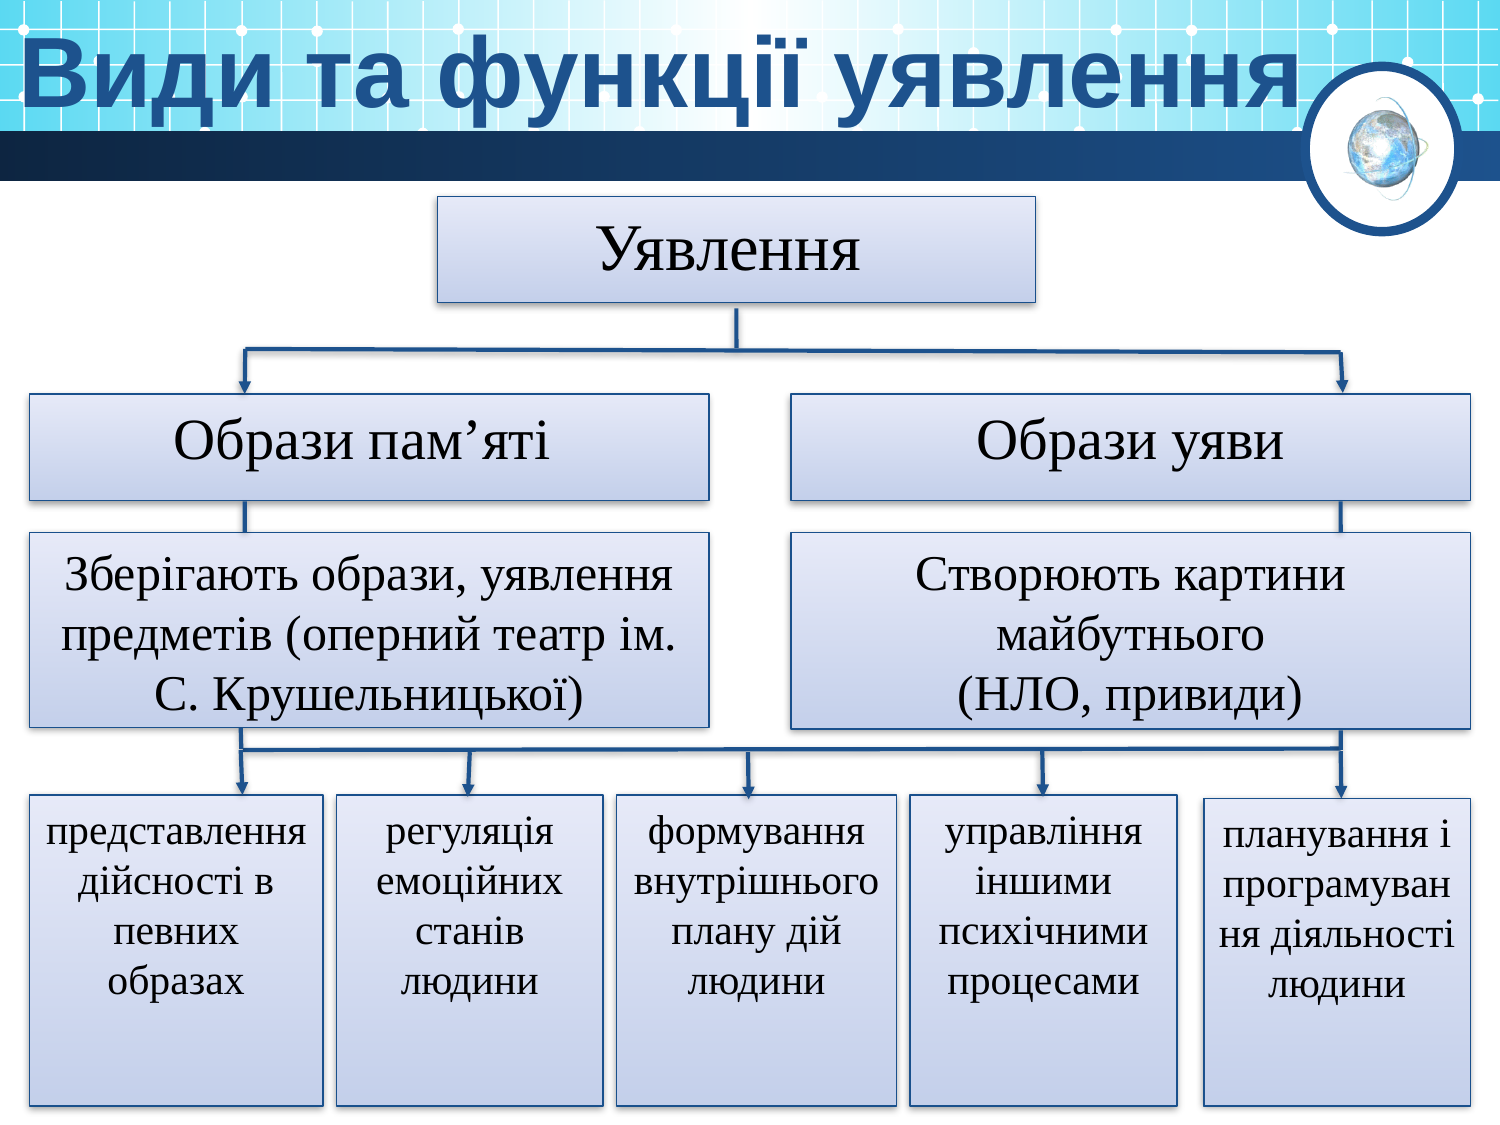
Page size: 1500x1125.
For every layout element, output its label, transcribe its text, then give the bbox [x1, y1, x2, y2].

text_box Види та функції уявлення [0, 0, 1400, 135]
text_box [29, 195, 1471, 1107]
picture [1310, 74, 1454, 195]
